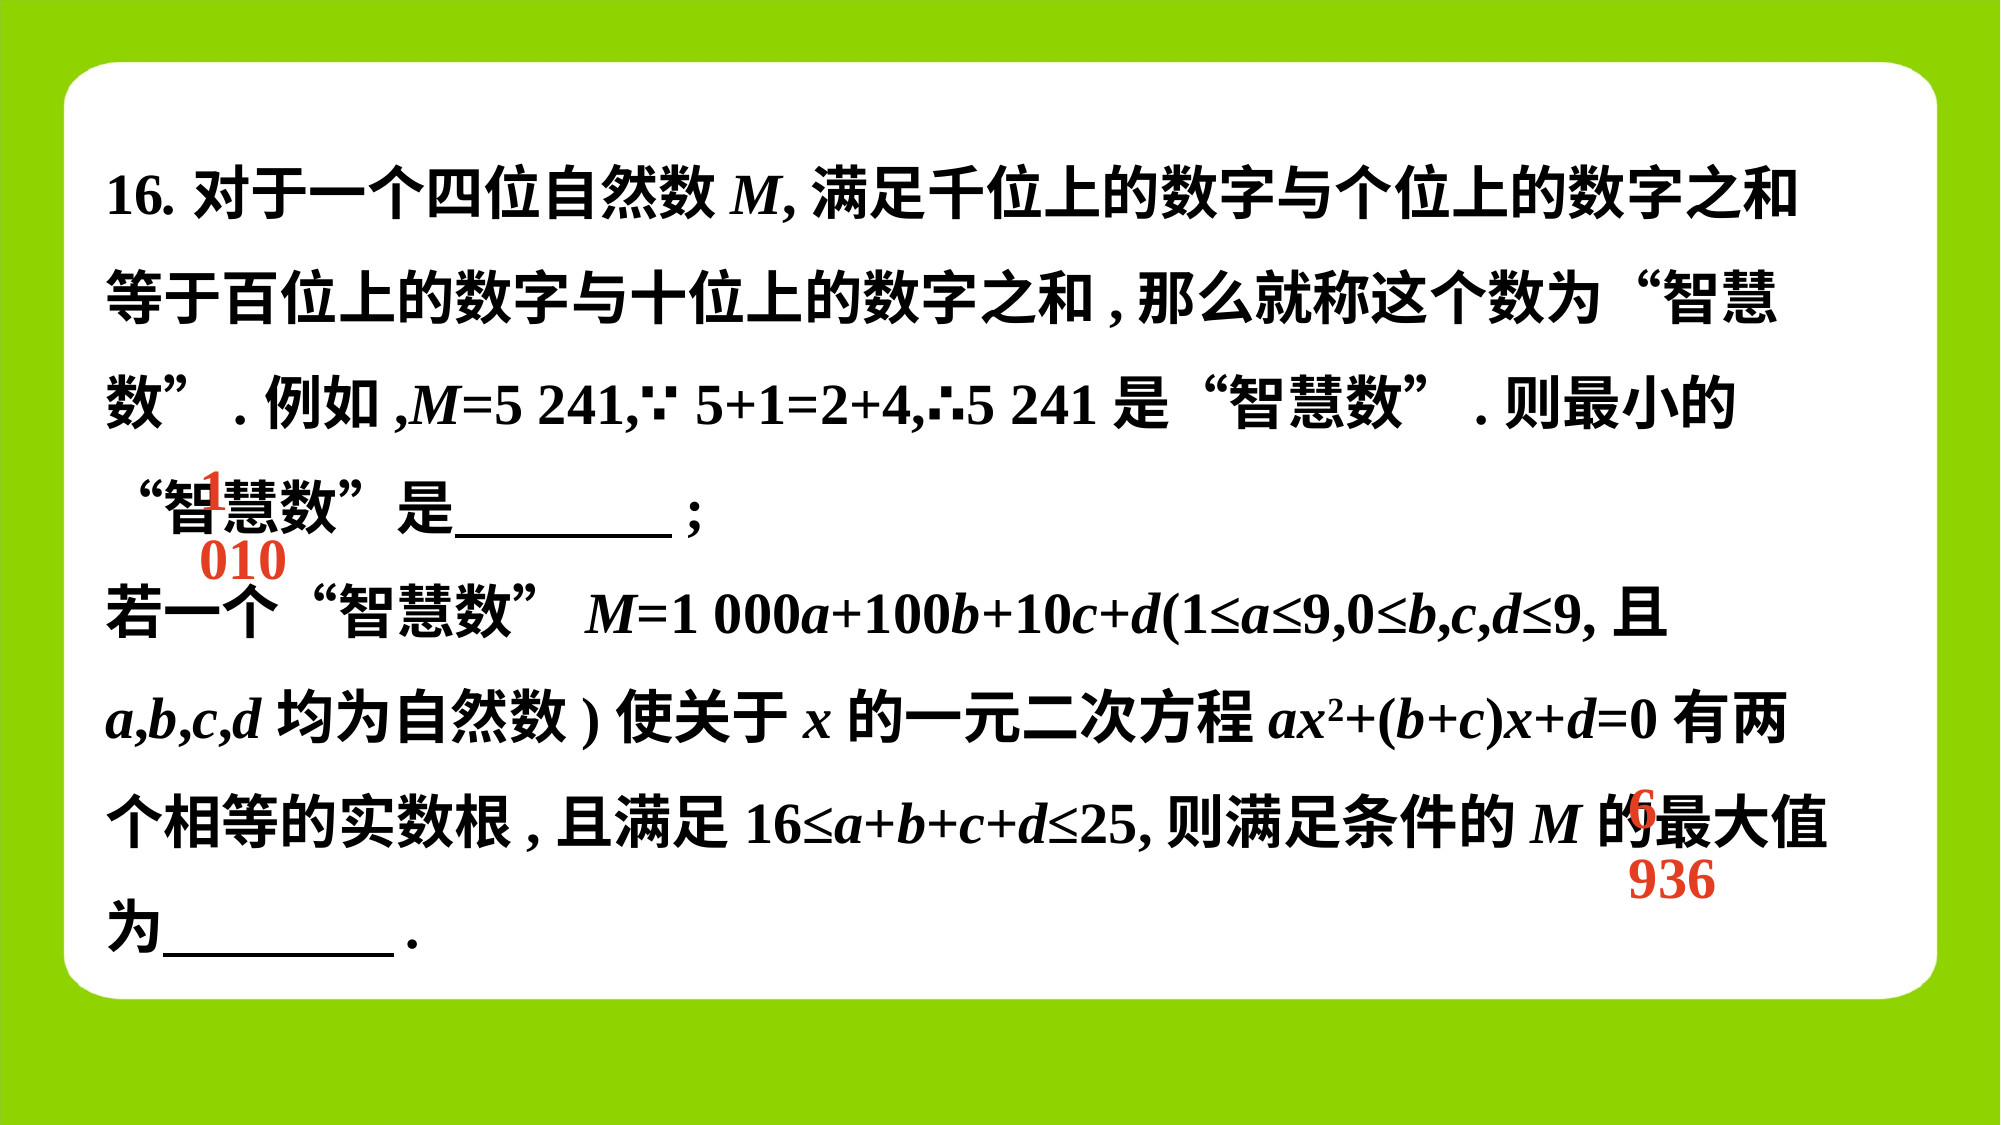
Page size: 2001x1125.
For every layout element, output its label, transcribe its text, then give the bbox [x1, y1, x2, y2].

picture [0, 0, 2001, 1125]
text_box 6 936 [1614, 763, 1792, 988]
text_box 16.对于一个四位自然数M,满足千位上的数字与个位上的数字之和等于百位上的数字与十位上的数字之和,那么就称这个数为“智慧数”.例如,M=5 241,∵ 5+1=2+4,∴5 241是“智慧数”.则最小的“智慧数”是 ; 若一个“智慧数”M=1 000a+100b+10c+d(1≤a≤9,0≤b,c,d≤9,且a,b,c,d均为自然数)使关于x的一元二次方程ax2+(b+c)x+d=0有两个相等的实数根,且满足16≤a+b+c+d≤25,则满足条件的M的最大值为 . [90, 113, 1845, 968]
text_box 1 010 [184, 444, 363, 670]
